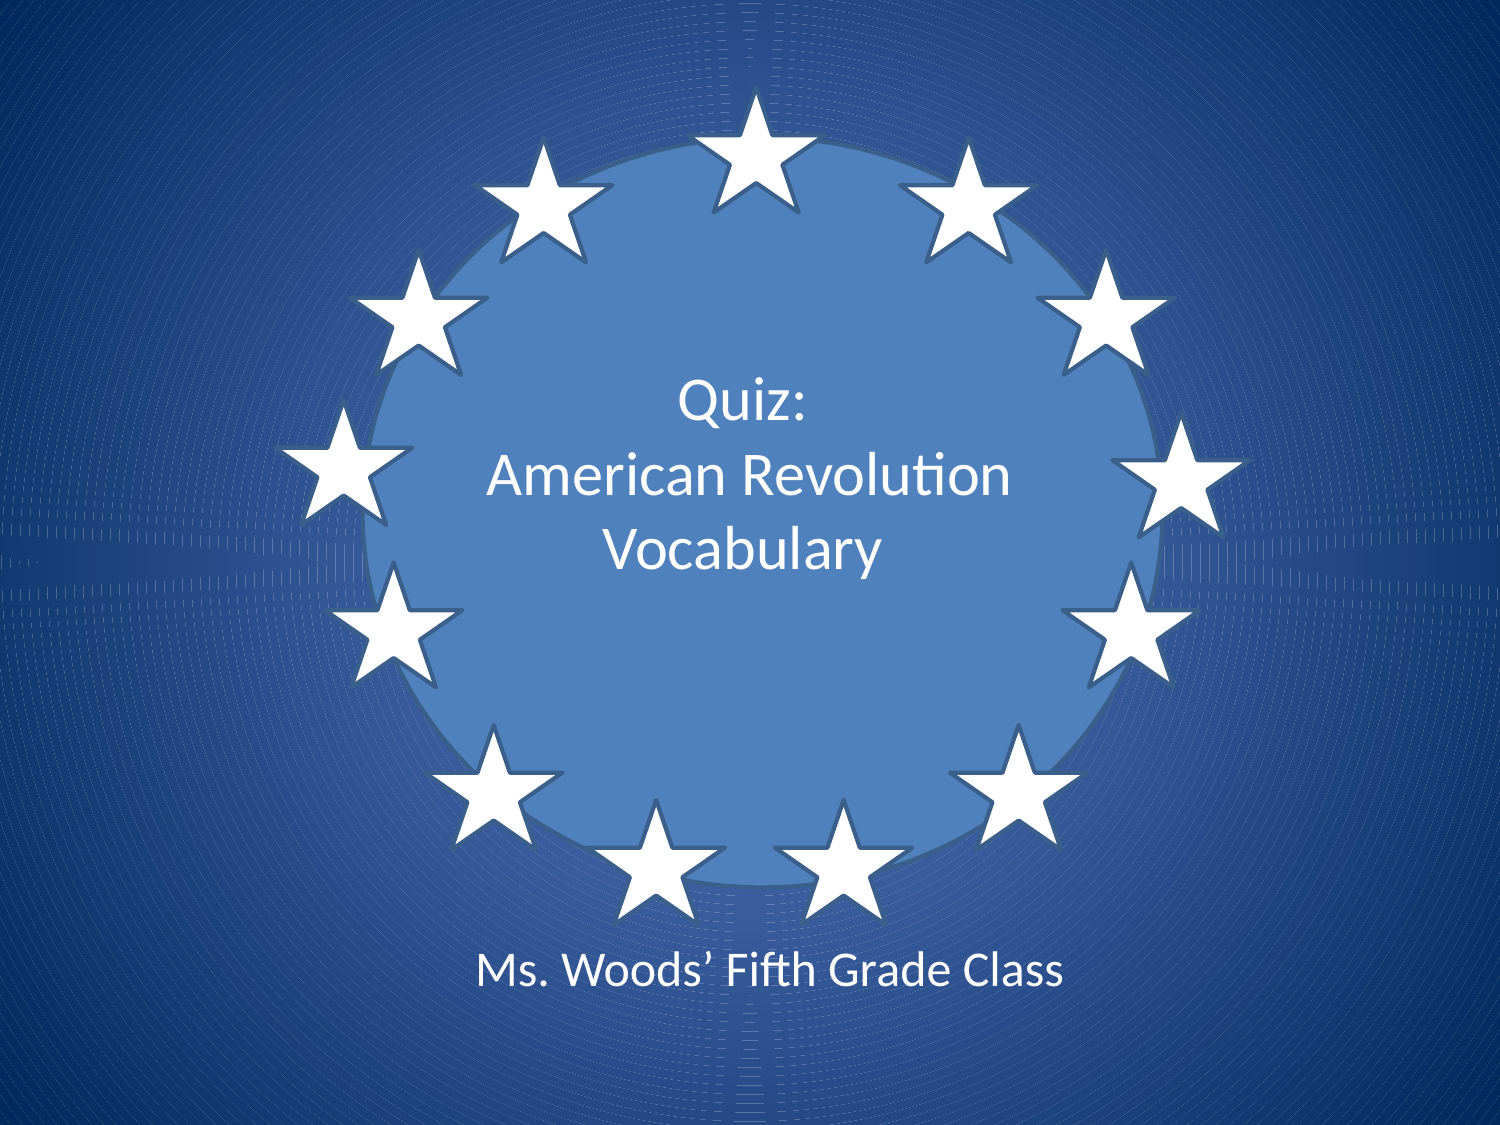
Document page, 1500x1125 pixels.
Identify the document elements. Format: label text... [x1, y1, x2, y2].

subtitle Ms. Woods’ Fifth Grade Class [82, 928, 1458, 1083]
text_box [685, 85, 827, 215]
text_box [1035, 247, 1177, 377]
text_box [322, 560, 465, 690]
text_box [947, 722, 1090, 852]
text_box [436, 139, 1089, 349]
text_box [772, 797, 915, 927]
text_box [369, 591, 381, 608]
text_box [393, 591, 1132, 890]
text_box [1144, 591, 1156, 608]
text_box v [272, 397, 415, 527]
text_box [347, 247, 490, 377]
text_box [422, 722, 565, 852]
title Quiz: American Revolution Vocabulary [112, 349, 1388, 591]
text_box [897, 135, 1040, 265]
text_box [472, 135, 615, 265]
text_box [1110, 410, 1252, 540]
text_box [585, 797, 727, 927]
text_box [1060, 560, 1202, 690]
